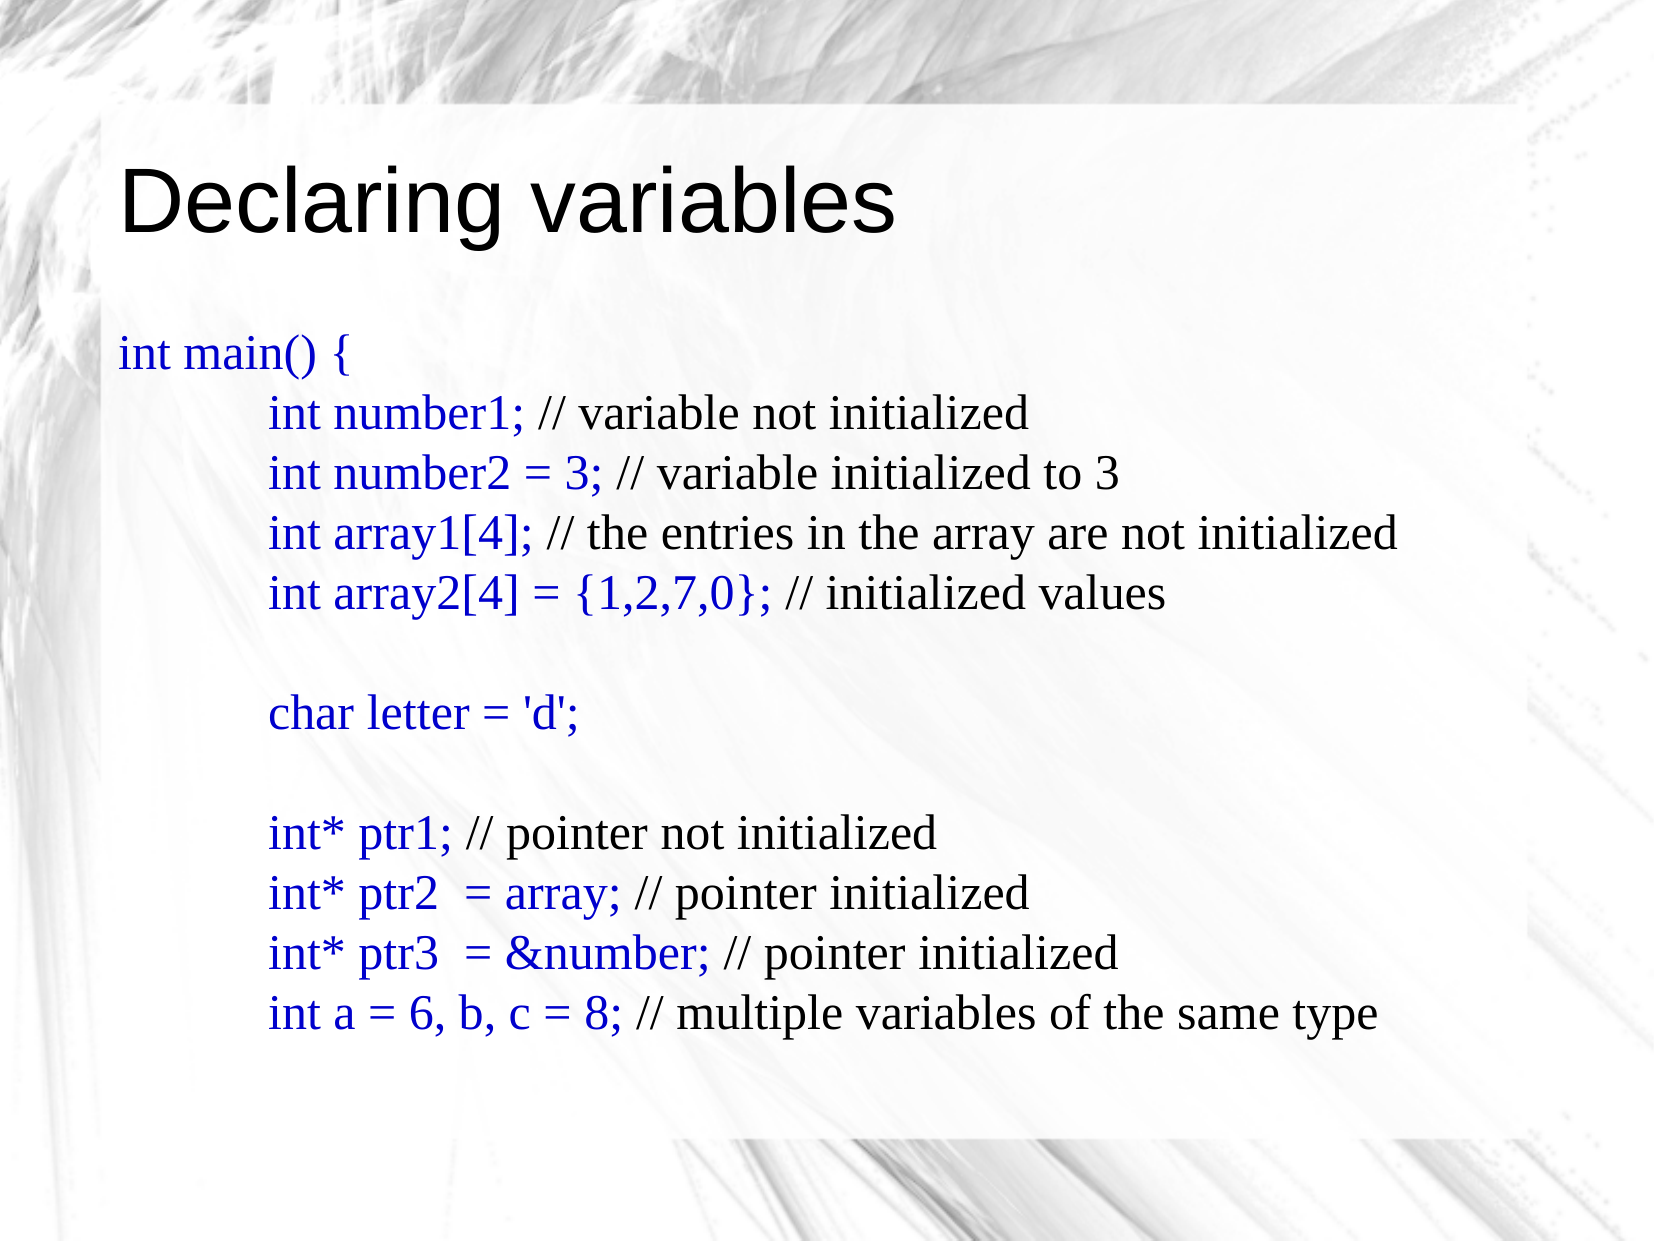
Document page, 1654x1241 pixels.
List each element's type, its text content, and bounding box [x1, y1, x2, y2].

picture [0, 0, 1654, 1241]
list int main() { int number1; // variable not initialized int number2 = 3; // variable initialized to 3 int array1[4]; // the entries in the array are not initialized int array2[4] = {1,2,7,0}; // initialized values char letter = 'd'; int* ptr1; // pointer not initialized int* ptr2 = array; // pointer initialized int* ptr3 = &number; // pointer initialized int a = 6, b, c = 8; // multiple variables of the same type [118, 319, 1571, 1109]
title Declaring variables [118, 112, 1506, 281]
